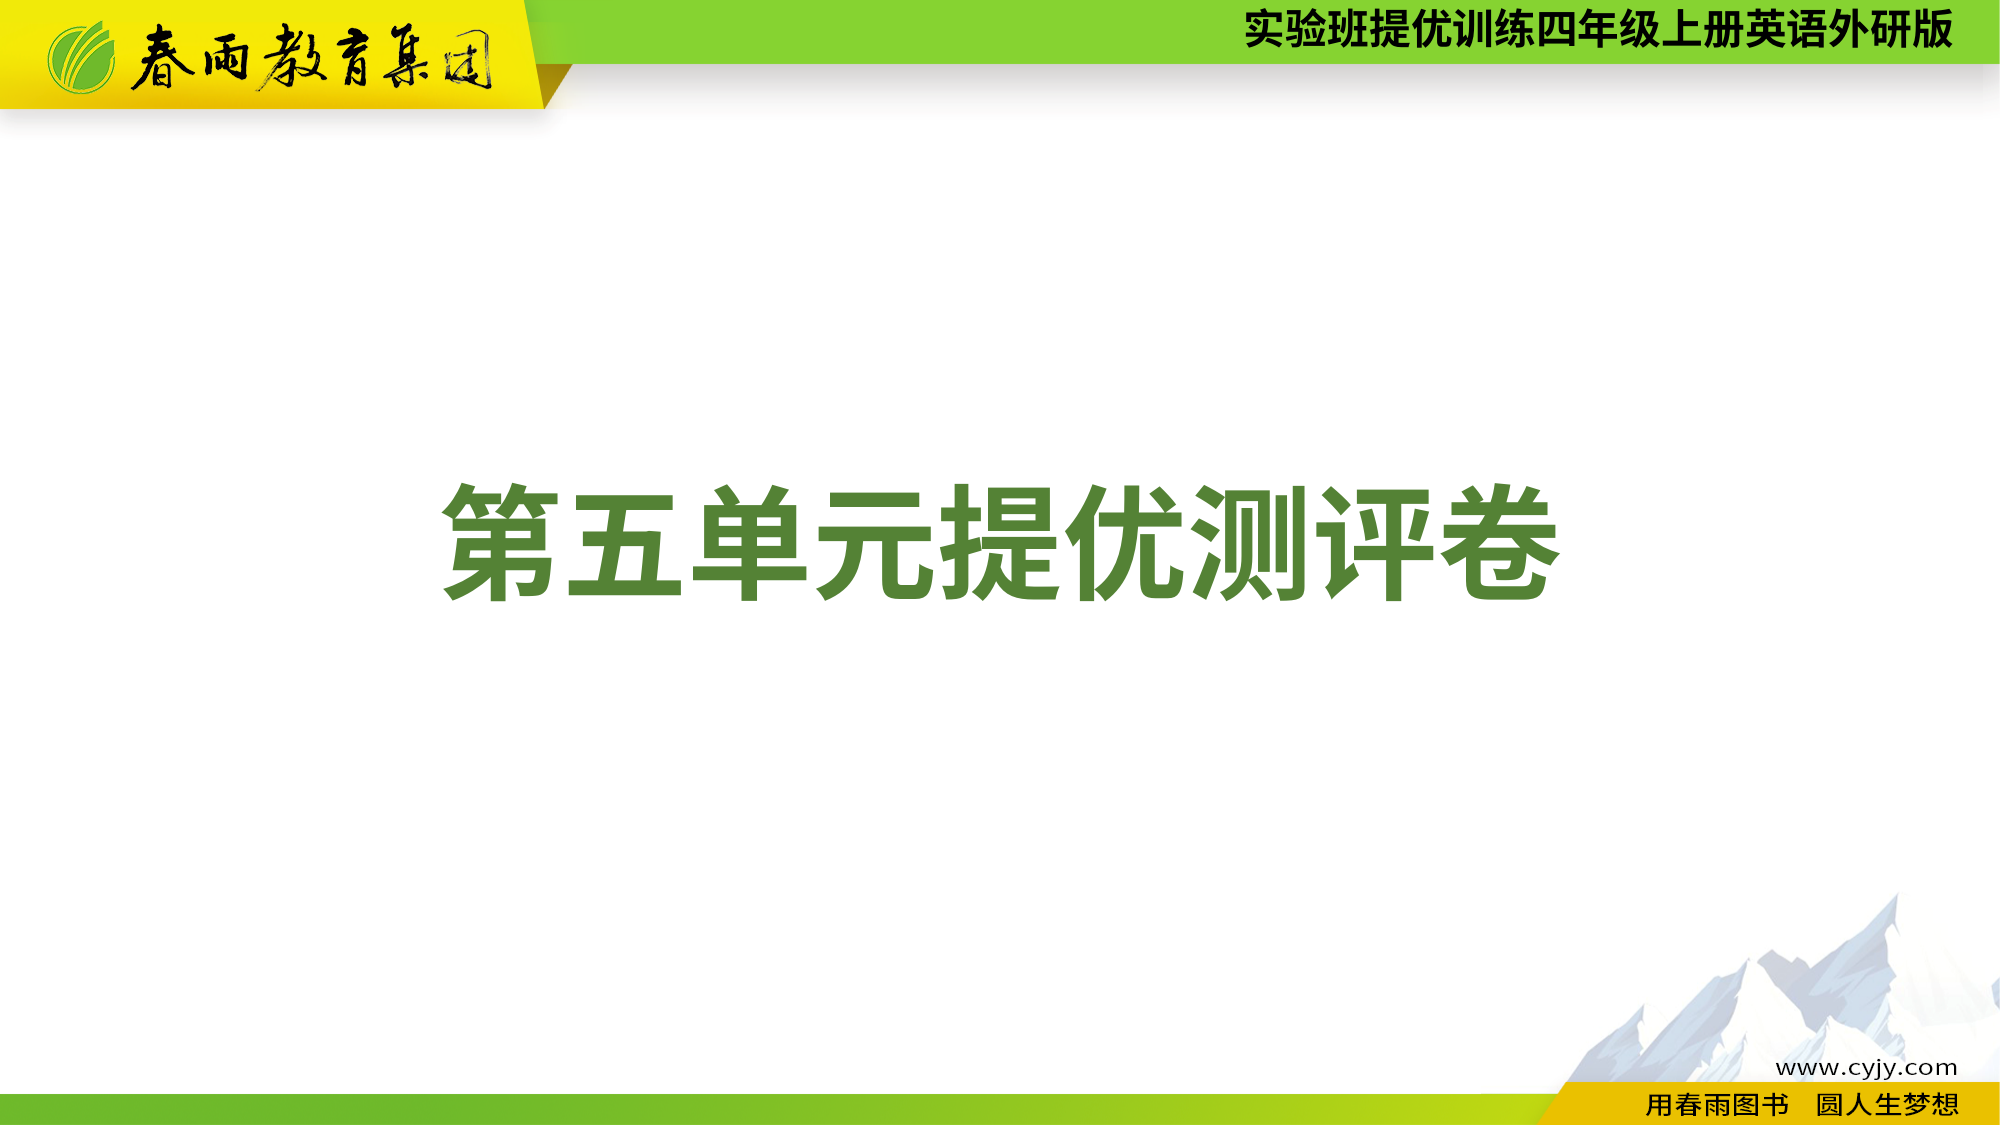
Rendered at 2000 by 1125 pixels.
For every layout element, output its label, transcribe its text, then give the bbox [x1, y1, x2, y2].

picture [0, 623, 2000, 1125]
text_box 第五单元提优测评卷 [0, 382, 2000, 623]
picture [0, 0, 2000, 382]
